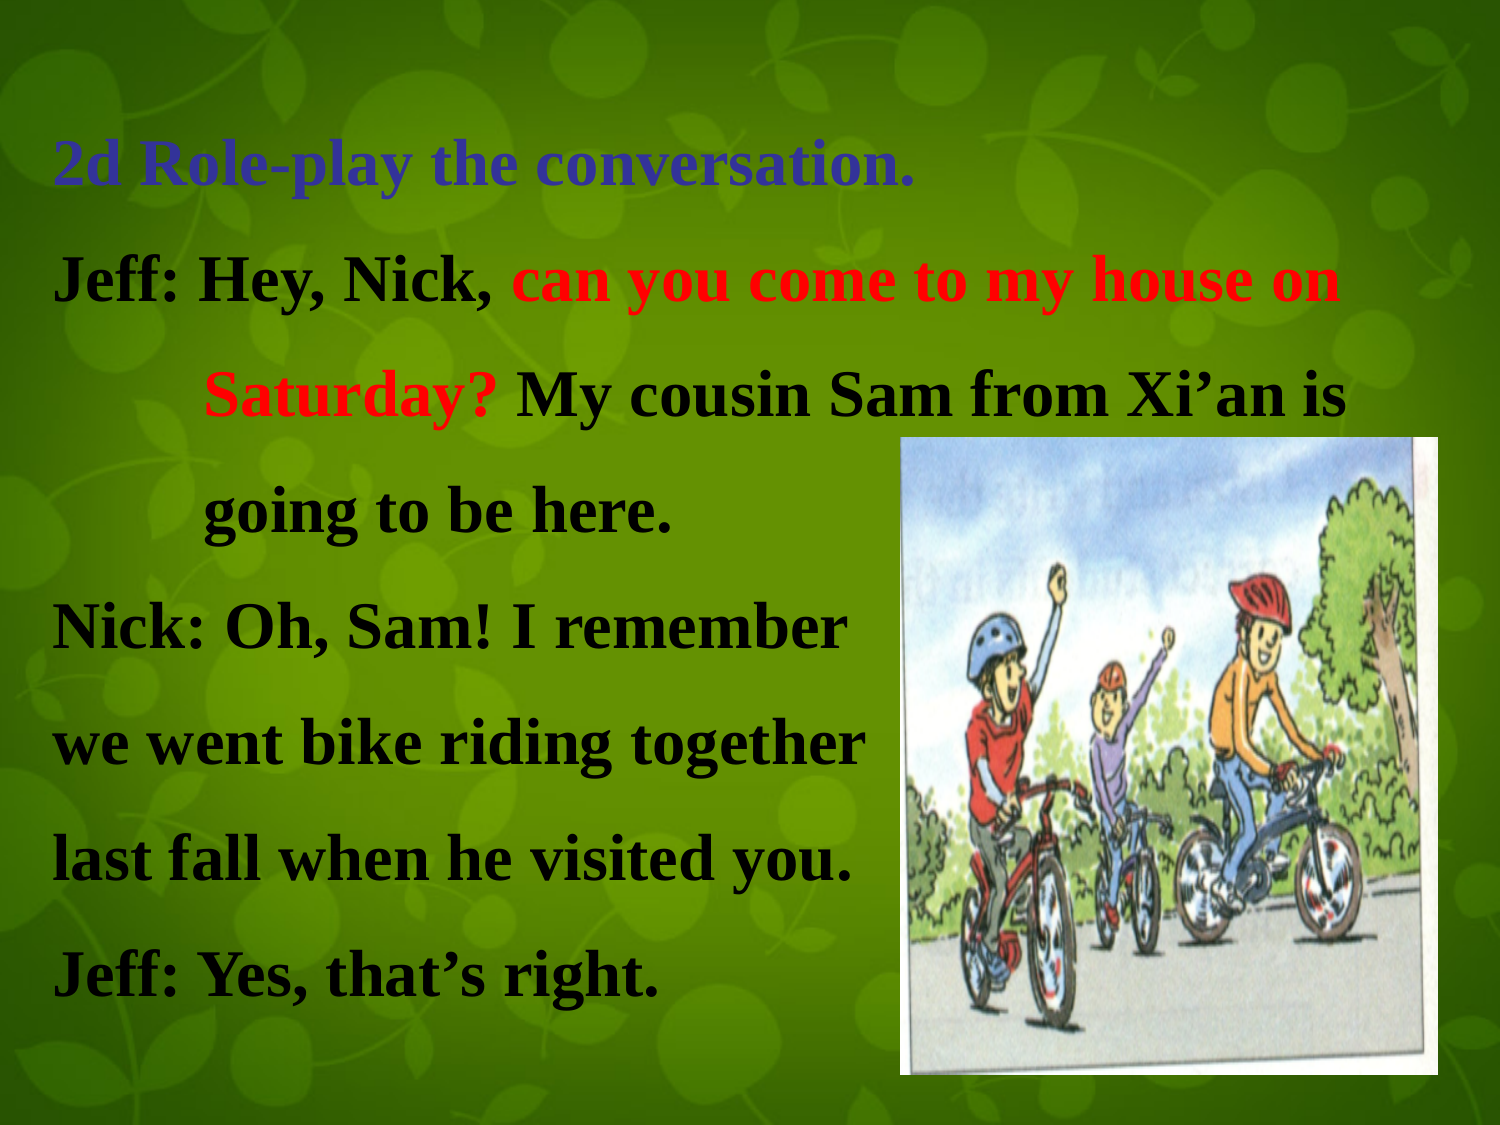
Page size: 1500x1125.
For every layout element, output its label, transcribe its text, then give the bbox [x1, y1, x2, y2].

picture [0, 0, 1500, 1125]
text_box 2d Role-play the conversation. Jeff: Hey, Nick, can you come to my house on Saturday? My cousin Sam from Xi’an is going to be here. Nick: Oh, Sam! I remember we went bike riding together last fall when he visited you. Jeff: Yes, that’s right. [37, 75, 1425, 1018]
